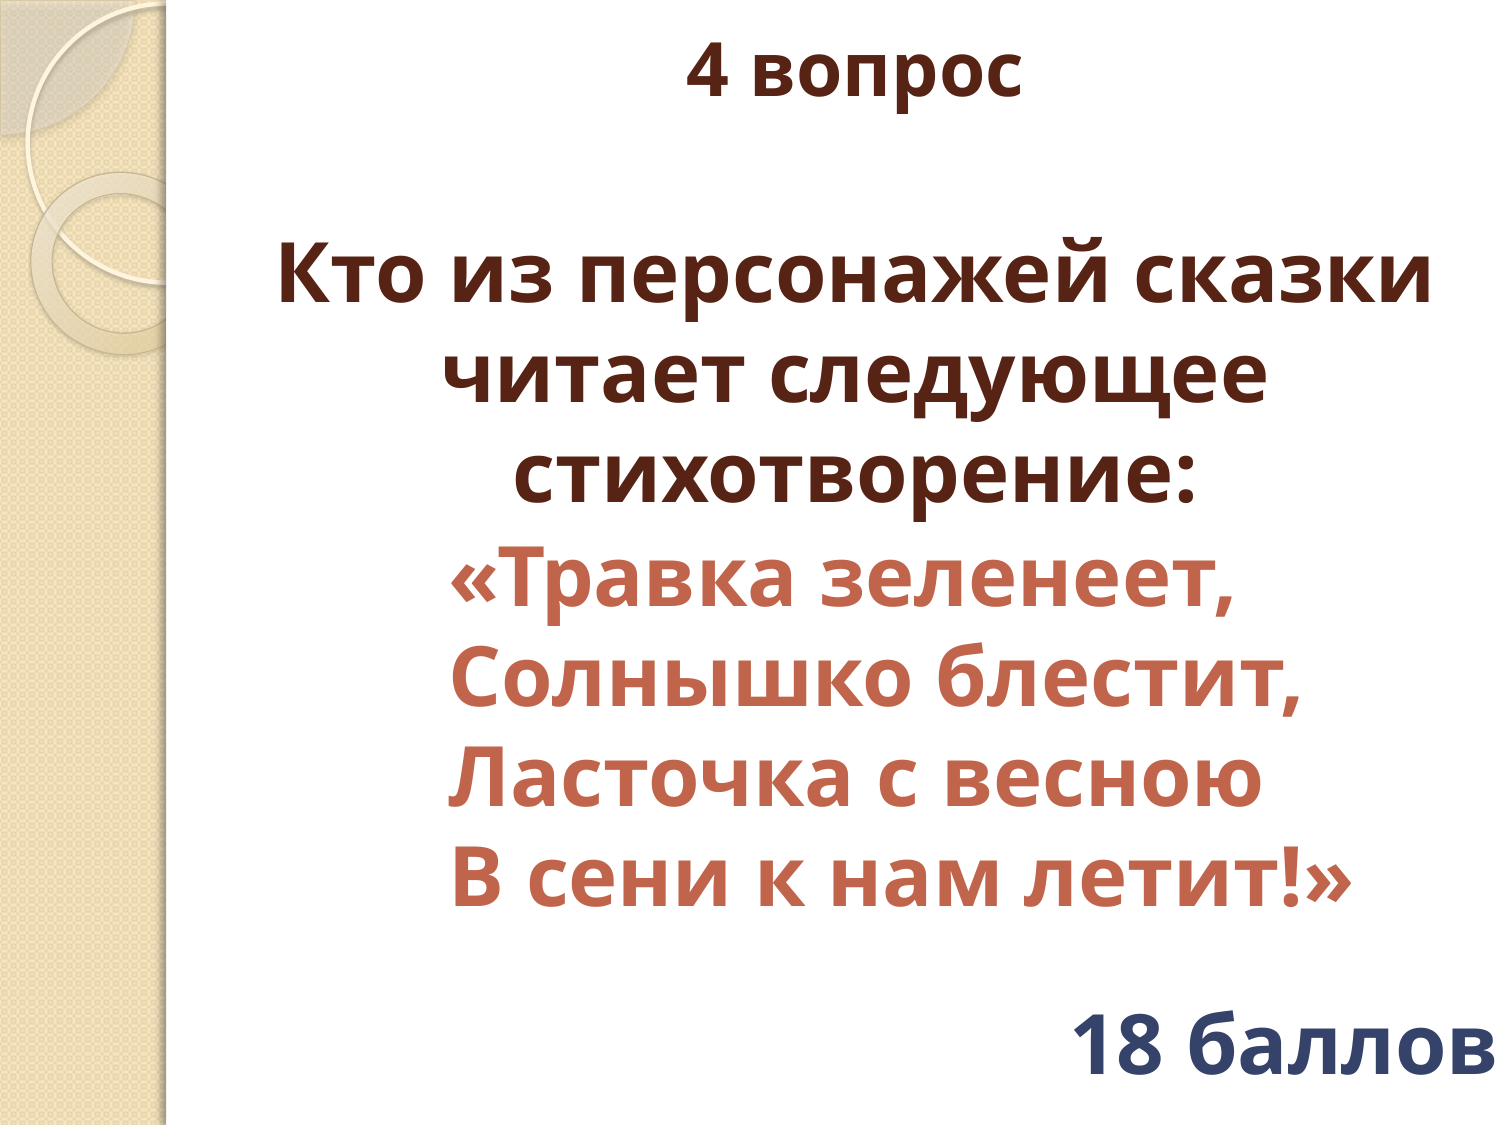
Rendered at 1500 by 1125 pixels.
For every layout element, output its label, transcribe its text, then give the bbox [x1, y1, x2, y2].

title 4 вопрос Кто из персонажей сказки читает следующее стихотворение: [210, 0, 1500, 717]
text_box «Травка зеленеет, Солнышко блестит, Ласточка с весною В сени к нам летит!» [433, 515, 1383, 931]
text_box 18 баллов [1054, 984, 1500, 1100]
